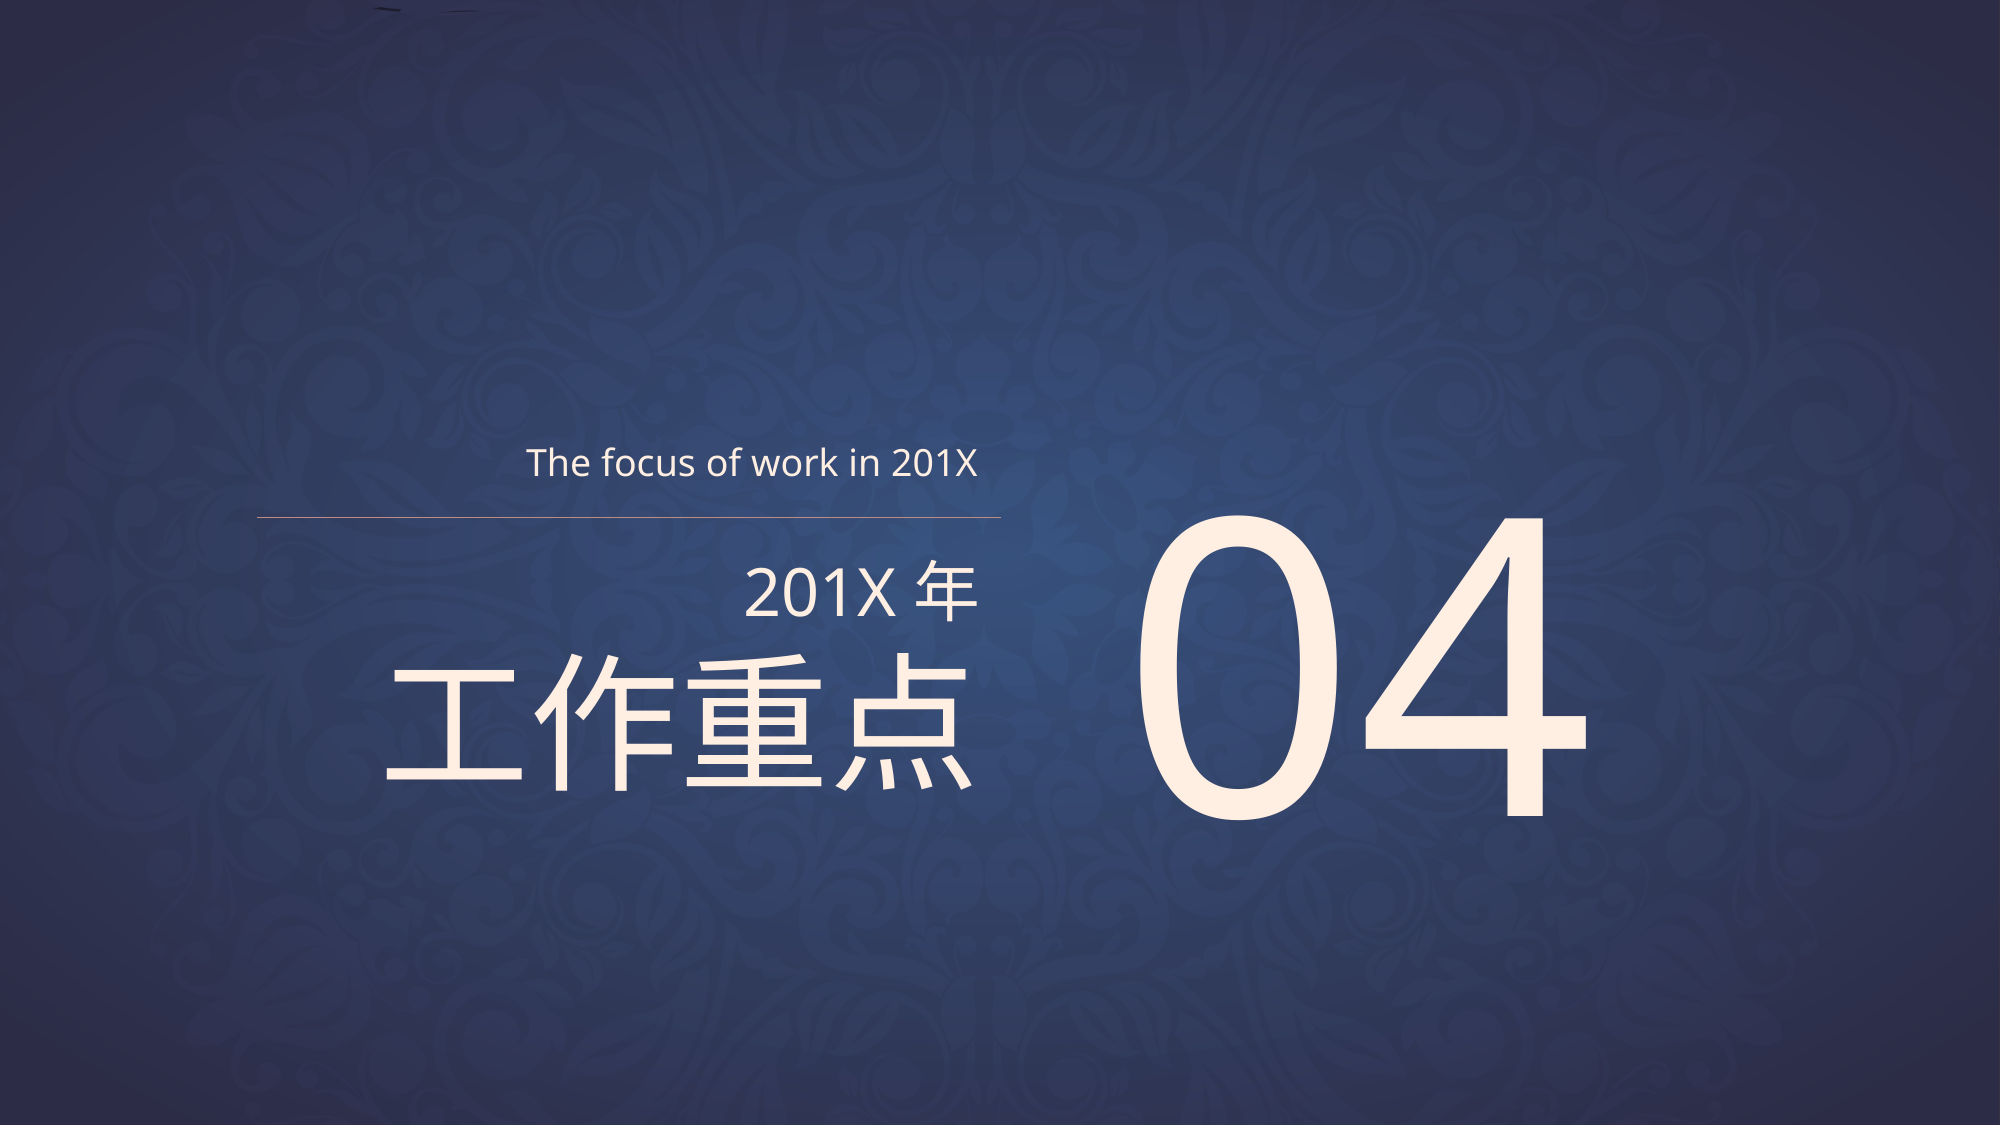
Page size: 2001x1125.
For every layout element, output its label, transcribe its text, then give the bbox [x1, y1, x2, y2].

picture [0, 0, 2000, 1125]
text_box 04 [1105, 394, 1610, 908]
text_box The focus of work in 201X [511, 431, 993, 491]
text_box 201X年 工作重点 [364, 542, 995, 818]
